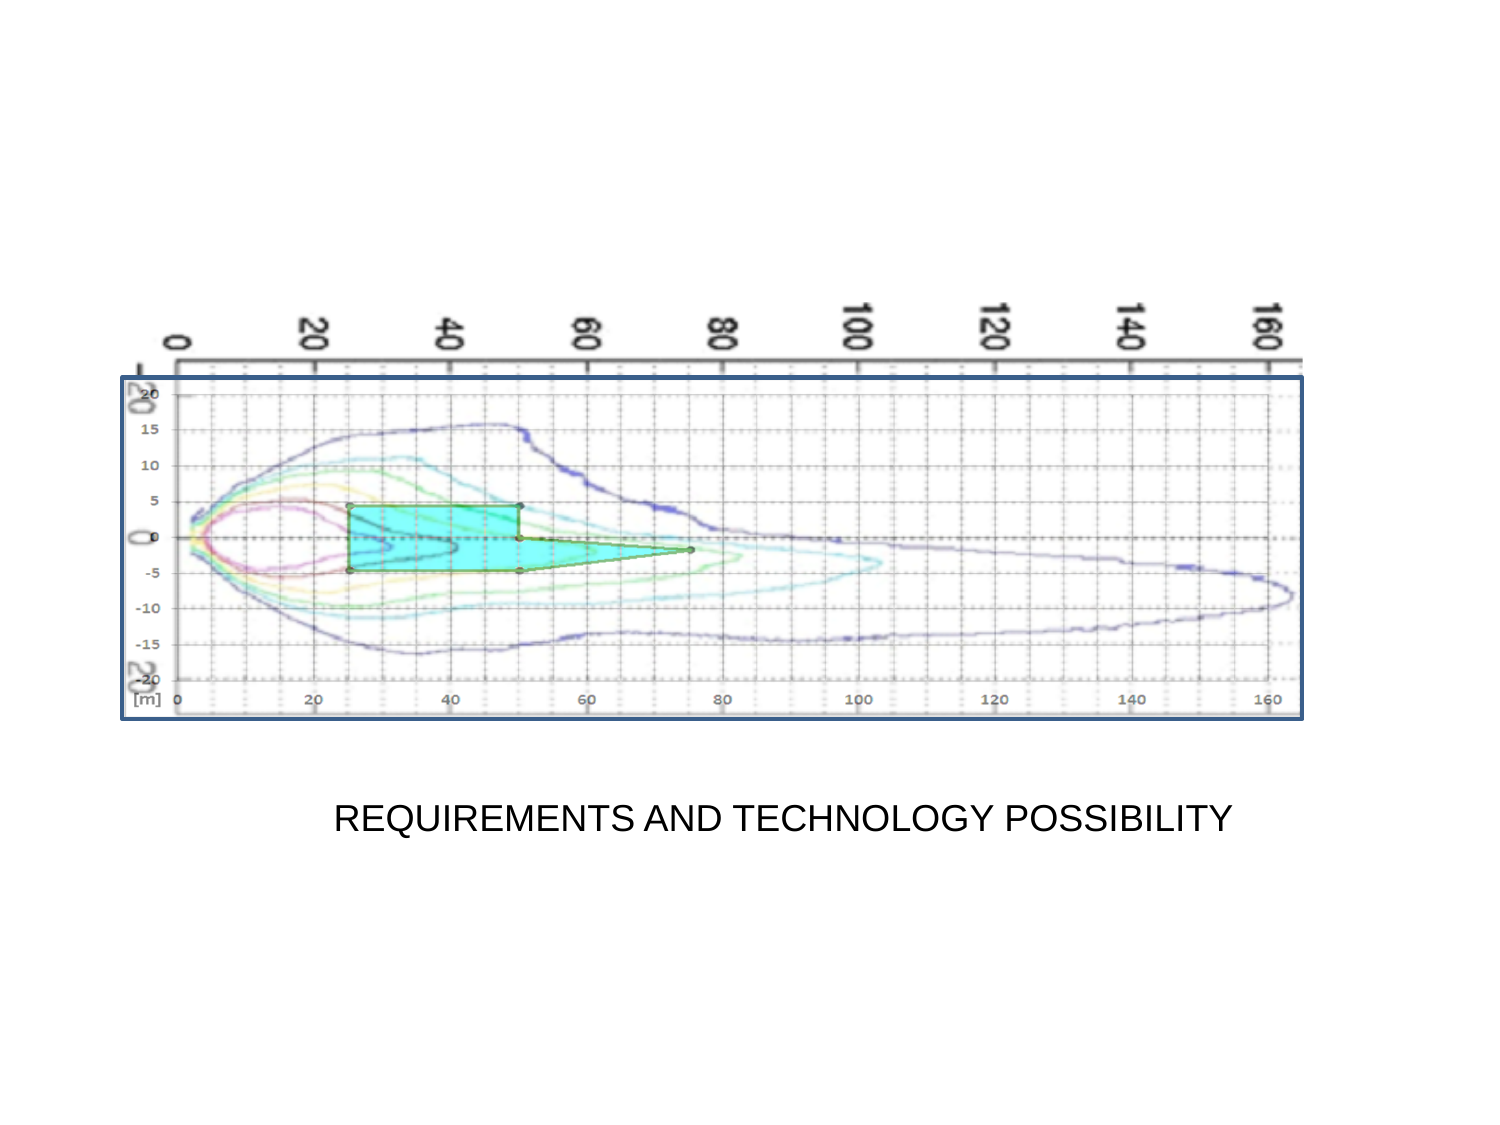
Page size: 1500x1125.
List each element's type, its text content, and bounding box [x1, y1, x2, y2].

text_box REQUIREMENTS AND TECHNOLOGY POSSIBILITY [318, 786, 1347, 847]
picture [111, 302, 1303, 721]
